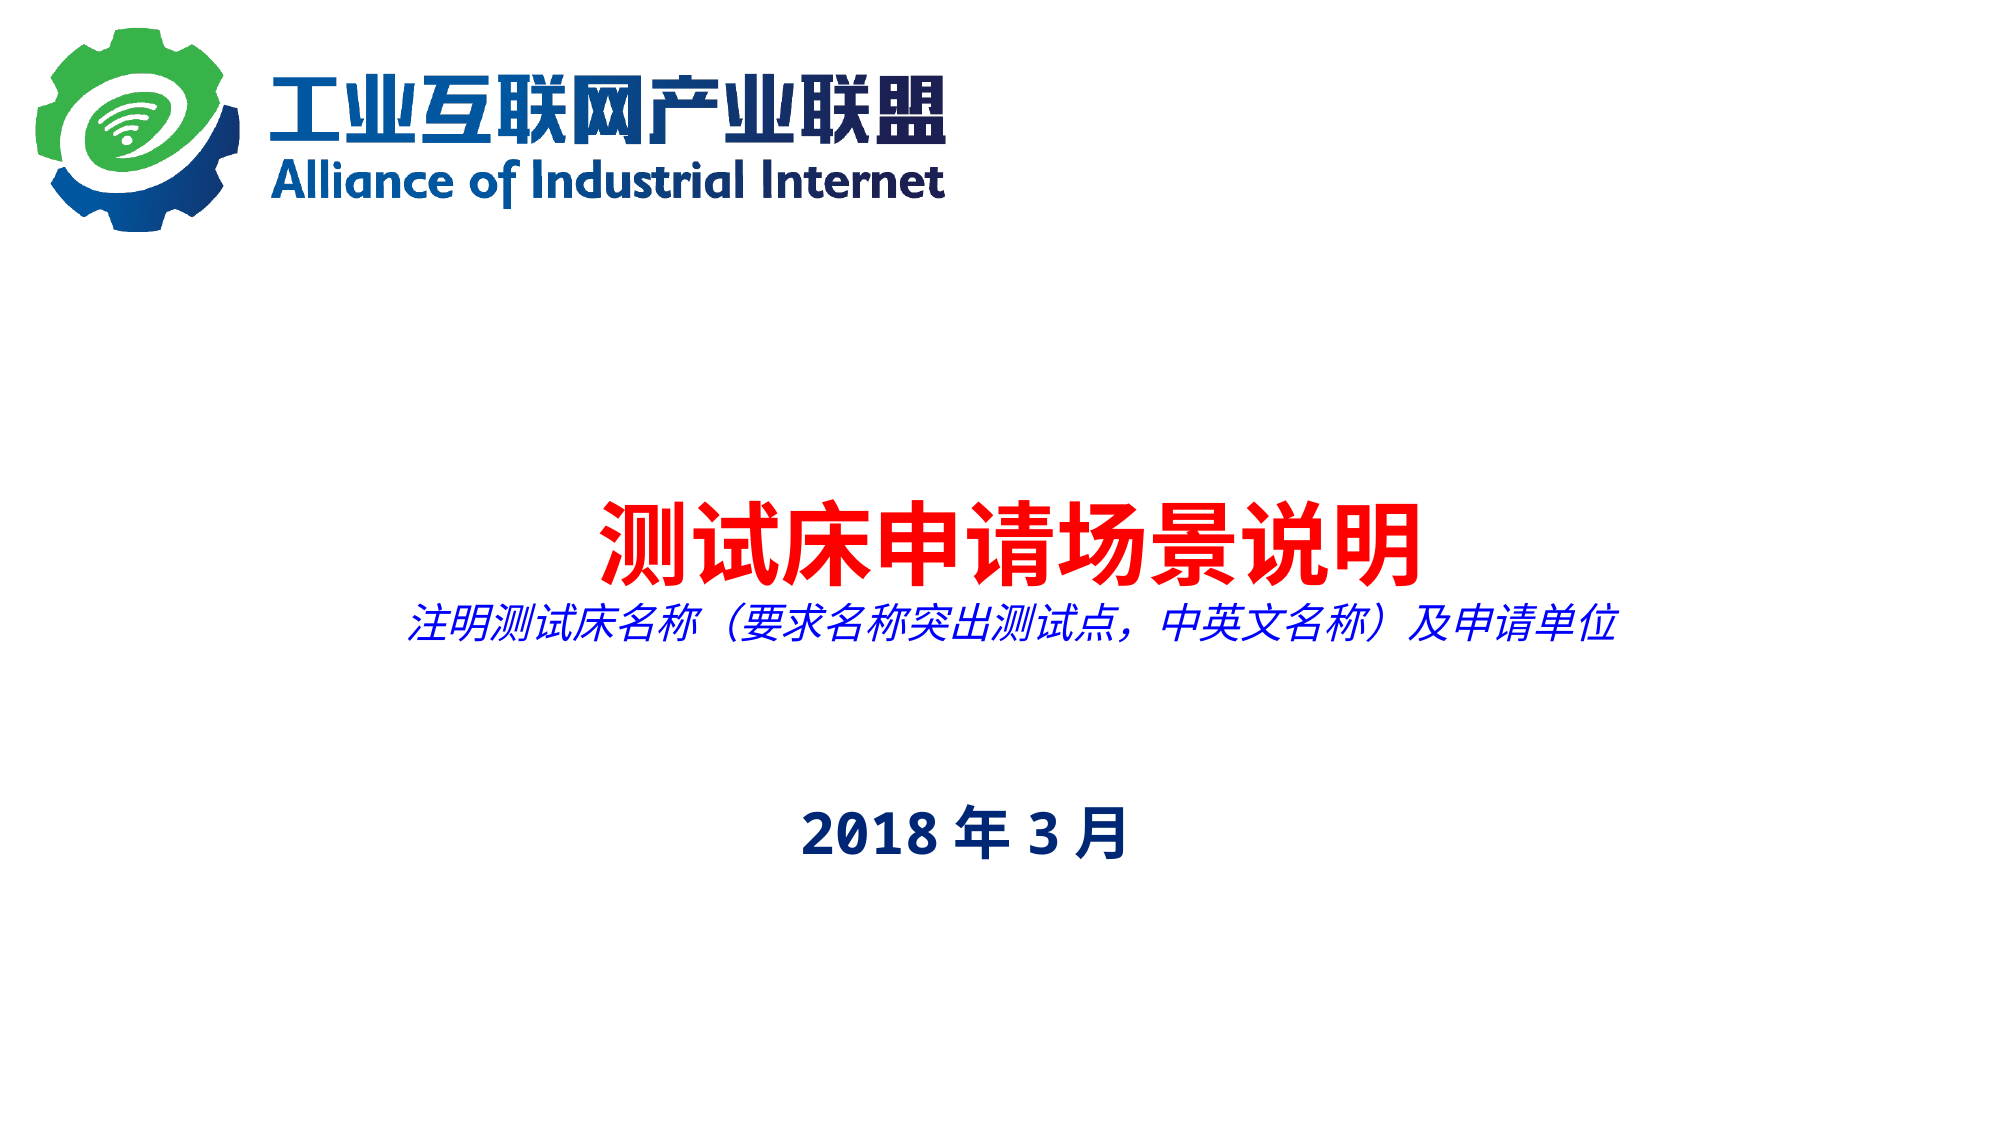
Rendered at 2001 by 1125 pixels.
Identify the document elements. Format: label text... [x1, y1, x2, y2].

picture [0, 0, 996, 269]
text_box 2018年3月 [350, 775, 1583, 1063]
text_box 测试床申请场景说明 注明测试床名称（要求名称突出测试点，中英文名称）及申请单位 [54, 479, 1967, 655]
